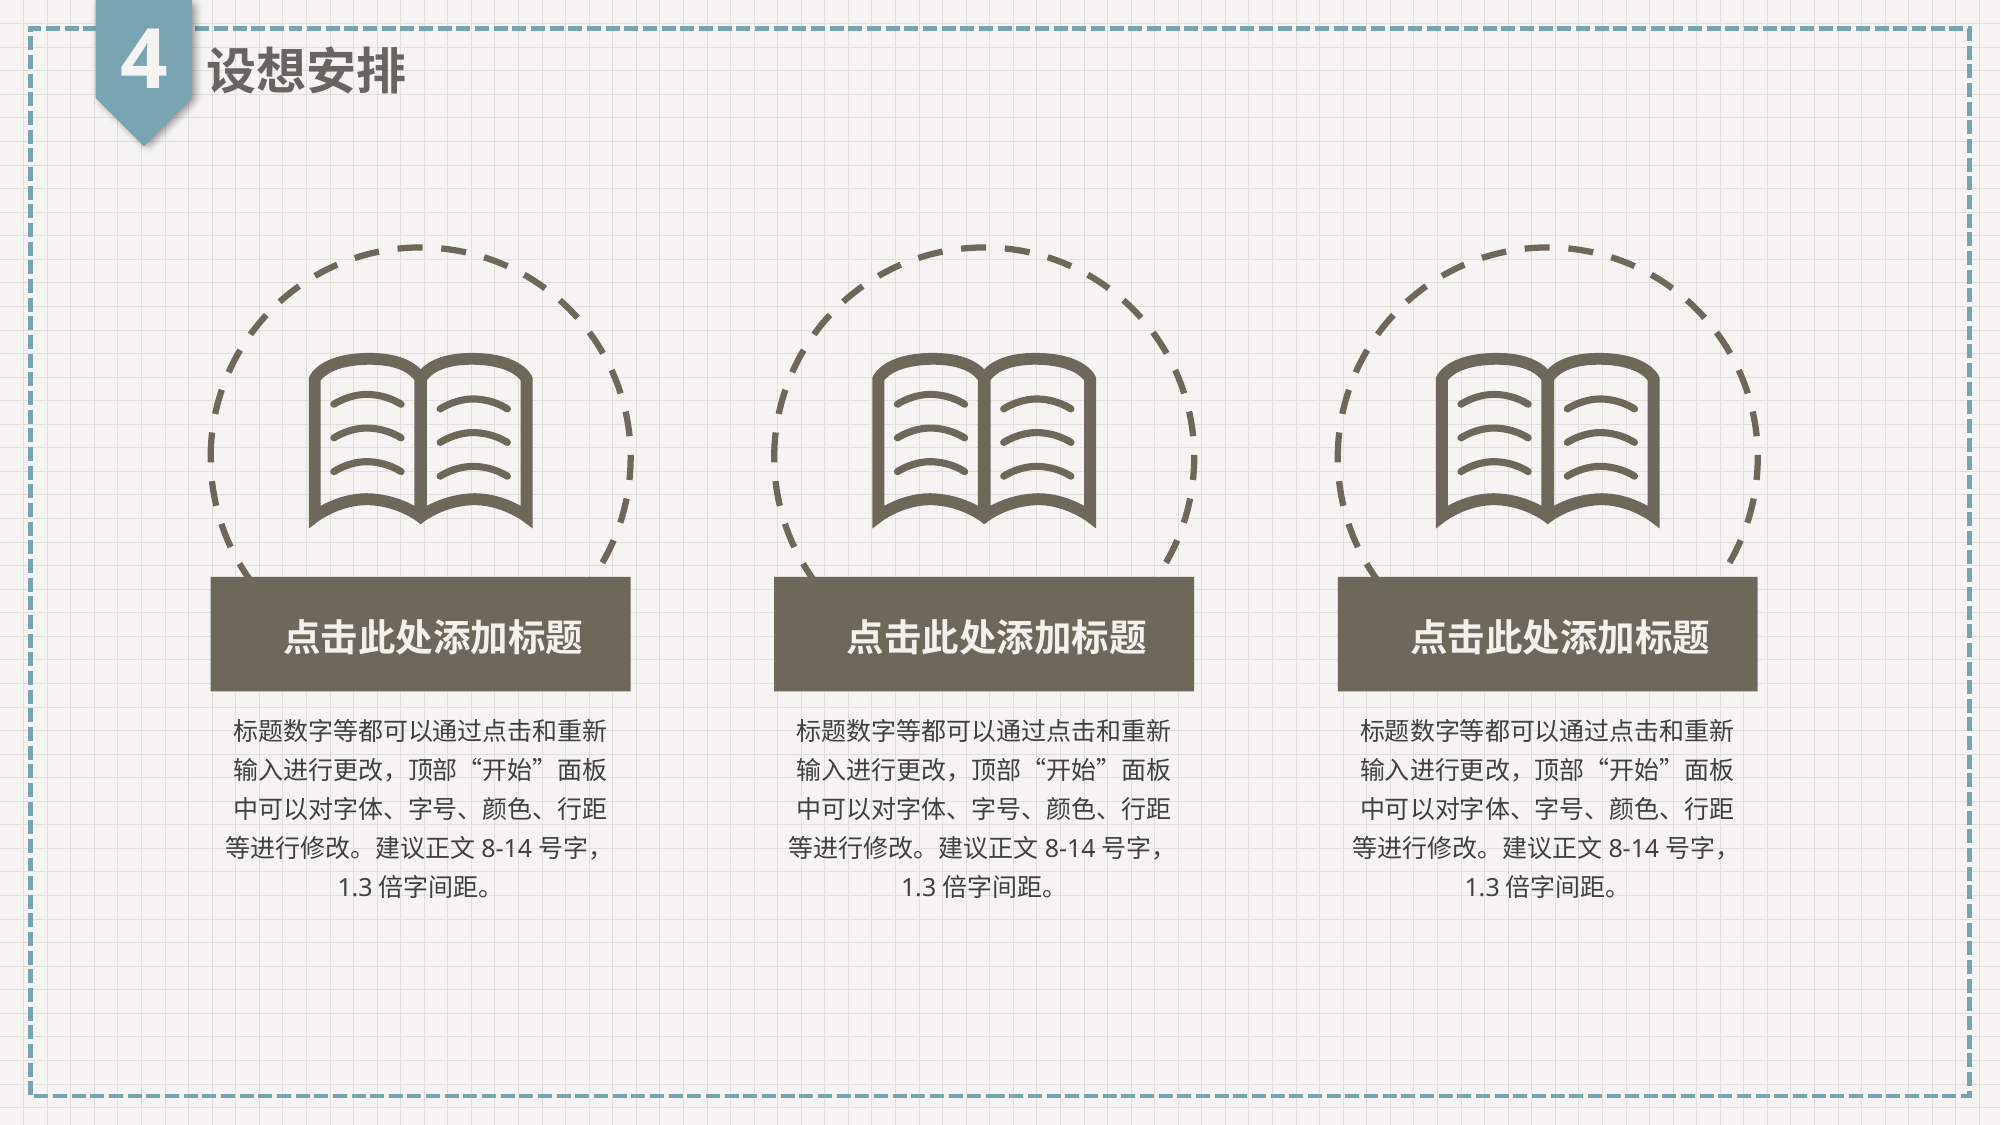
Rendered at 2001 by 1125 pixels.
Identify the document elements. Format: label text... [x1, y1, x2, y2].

list 设想安排 [192, 35, 883, 112]
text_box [210, 576, 631, 692]
text_box [1336, 246, 1759, 576]
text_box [774, 576, 1195, 692]
text_box [209, 246, 632, 576]
text_box 标题数字等都可以通过点击和重新输入进行更改，顶部“开始”面板中可以对字体、字号、颜色、行距等进行修改。建议正文8-14号字，1.3倍字间距。 [774, 699, 1195, 909]
text_box 标题数字等都可以通过点击和重新输入进行更改，顶部“开始”面板中可以对字体、字号、颜色、行距等进行修改。建议正文8-14号字，1.3倍字间距。 [1337, 699, 1758, 909]
text_box [773, 246, 1196, 576]
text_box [1337, 576, 1758, 692]
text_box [1435, 352, 1660, 529]
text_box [872, 352, 1097, 529]
list 4 [95, 0, 193, 123]
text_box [308, 352, 533, 529]
text_box 标题数字等都可以通过点击和重新输入进行更改，顶部“开始”面板中可以对字体、字号、颜色、行距等进行修改。建议正文8-14号字，1.3倍字间距。 [210, 699, 631, 909]
